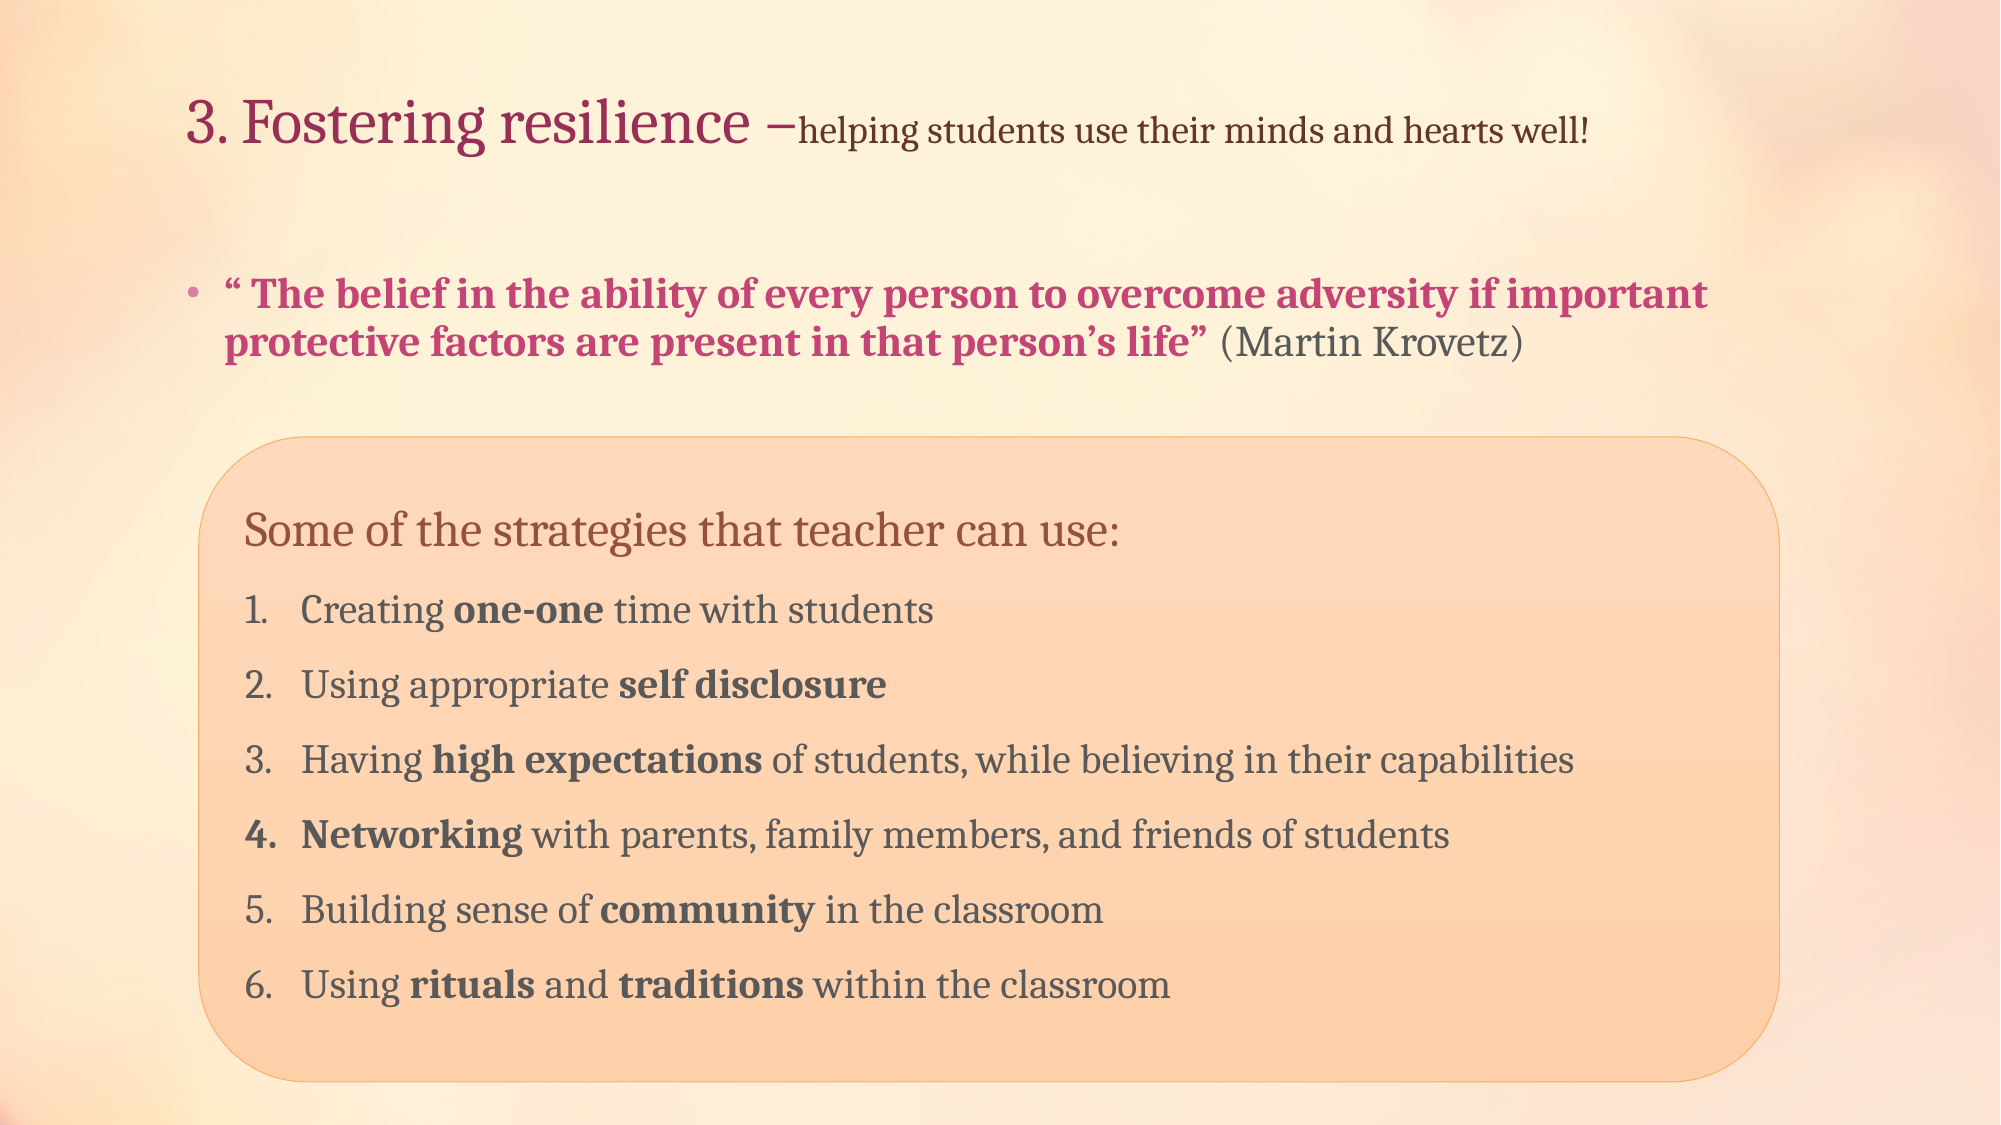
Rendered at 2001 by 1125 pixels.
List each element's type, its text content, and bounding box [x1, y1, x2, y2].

text_box Some of the strategies that teacher can use: Creating one-one time with students Using appropriate self disclosure Having high expectations of students, while believing in their capabilities Networking with parents, family members, and friends of students Building sense of community in the classroom Using rituals and traditions within the classroom [198, 436, 1780, 1083]
picture [0, 0, 2001, 1125]
list “ The belief in the ability of every person to overcome adversity if important protective factors are present in that person’s life” (Martin Krovetz) [171, 263, 1822, 375]
title 3. Fostering resilience –helping students use their minds and hearts well! [171, 52, 1822, 165]
